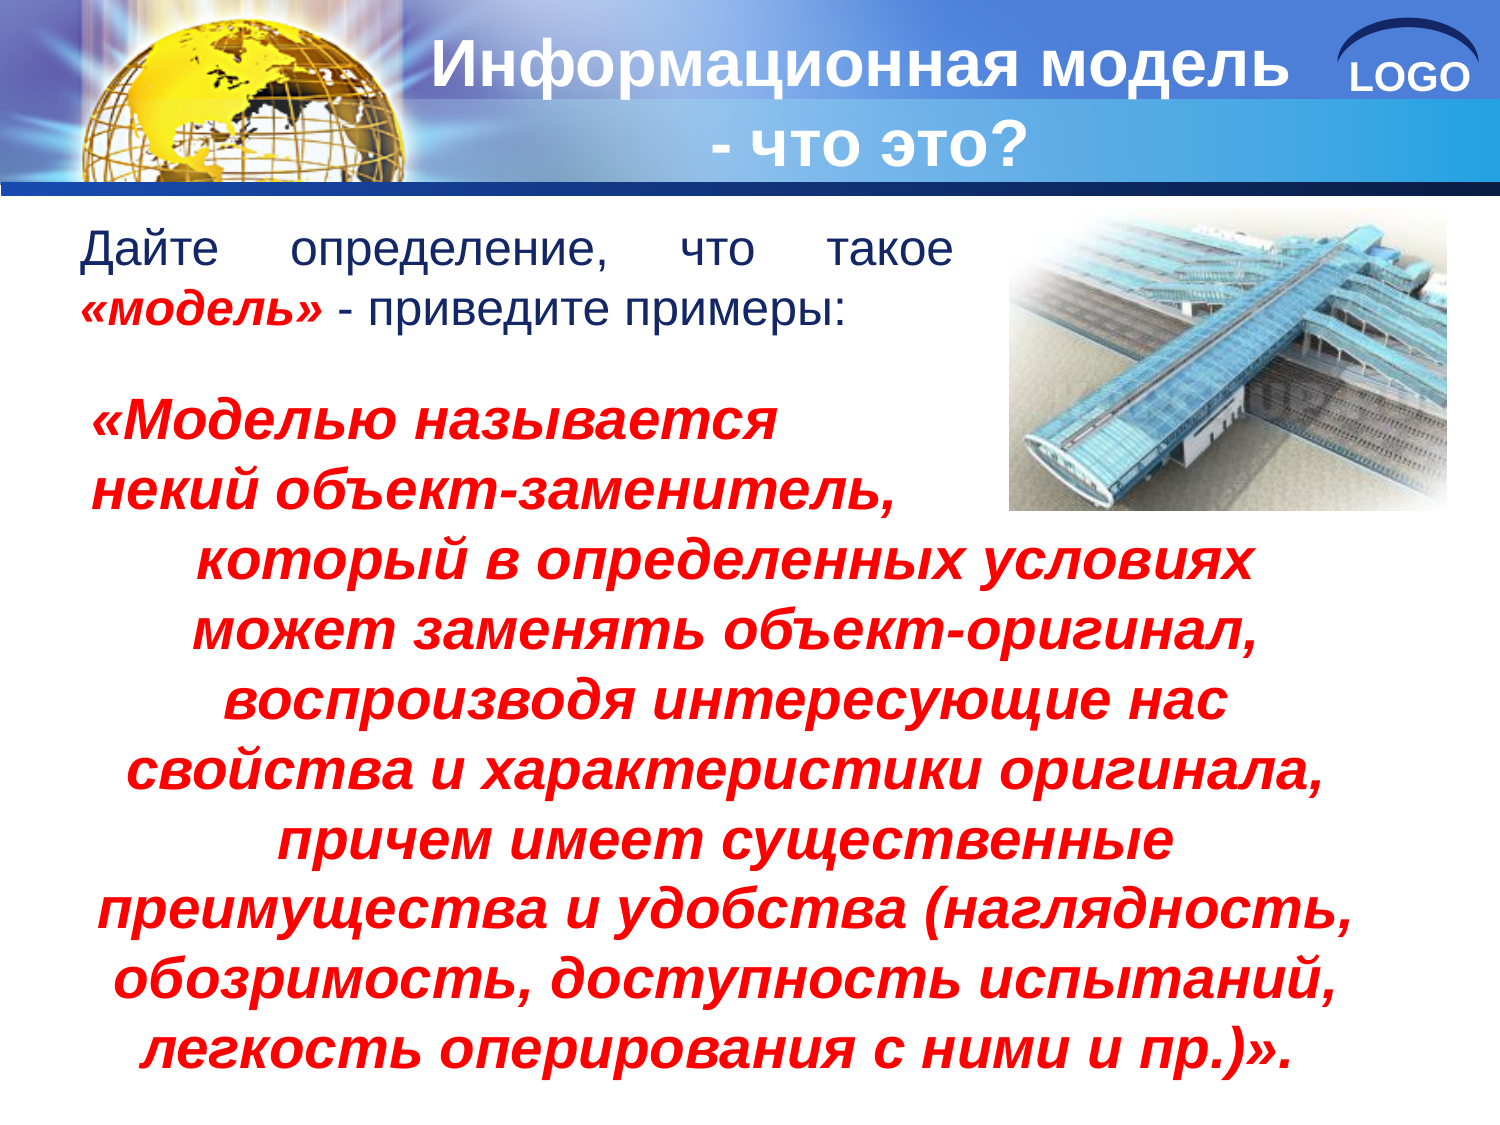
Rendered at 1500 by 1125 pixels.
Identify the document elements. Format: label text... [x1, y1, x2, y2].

text_box «Моделью называется некий объект-заменитель, который в определенных условиях может заменять объект-оригинал, воспроизводя интересующие нас свойства и характеристики оригинала, причем имеет существенные преимущества и удобства (наглядность, обозримость, доступность испытаний, легкость оперирования с ними и пр.)». [76, 373, 1376, 1088]
title Информационная модель - что это? [399, 19, 1341, 180]
picture [1009, 207, 1447, 511]
title Информационные системы [298, 99, 412, 183]
list Дайте определение, что такое «модель» - приведите примеры: [64, 208, 970, 374]
picture [0, 0, 1500, 185]
